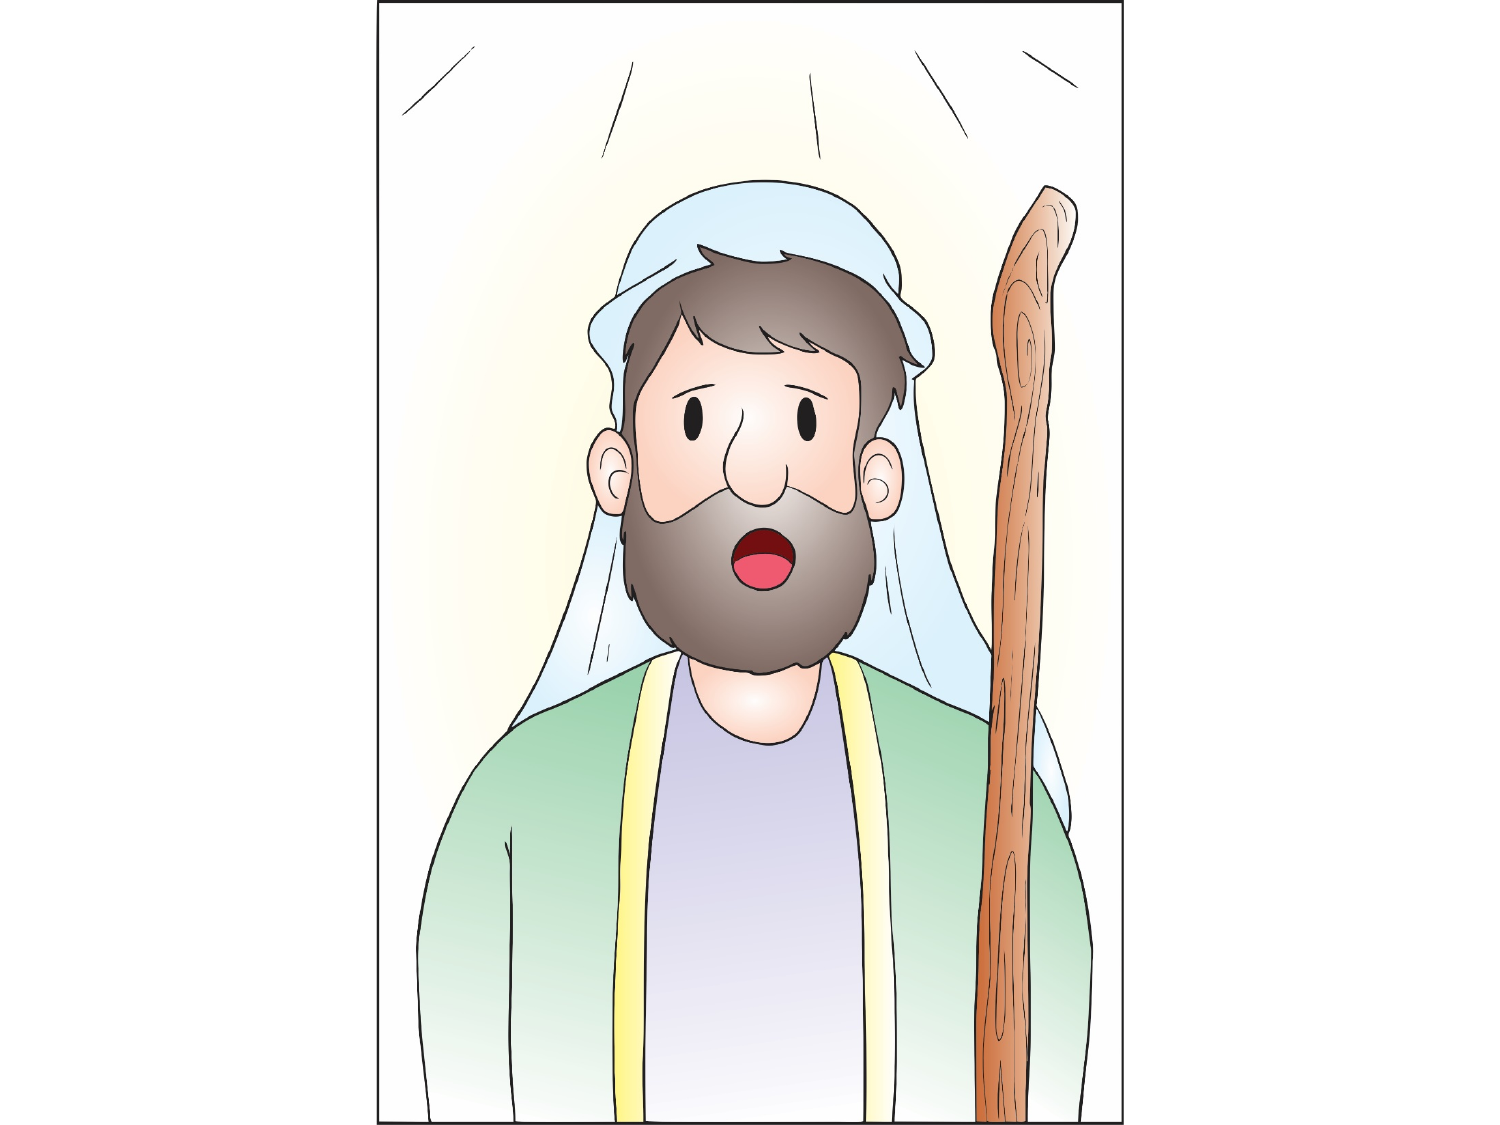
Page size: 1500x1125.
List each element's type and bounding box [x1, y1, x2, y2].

list [376, 0, 1124, 1125]
